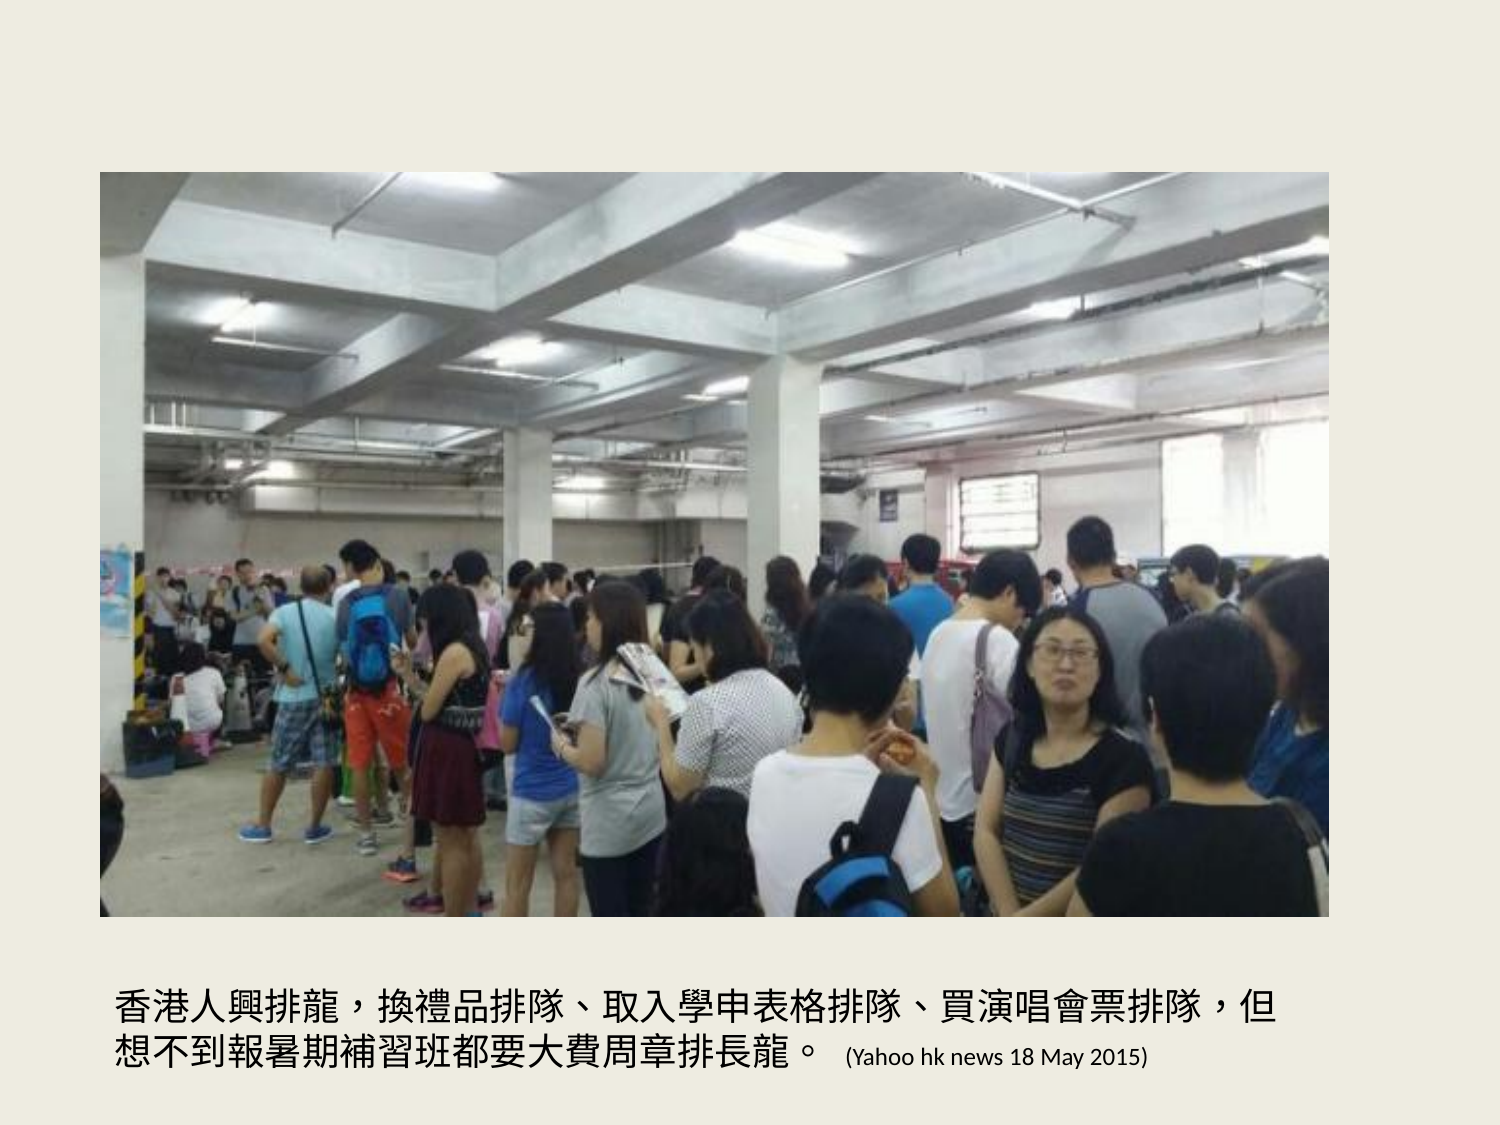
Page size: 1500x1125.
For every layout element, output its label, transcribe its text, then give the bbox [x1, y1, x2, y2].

picture [100, 172, 1329, 918]
text_box 香港人興排龍，換禮品排隊、取入學申表格排隊、買演唱會票排隊，但想不到報暑期補習班都要大費周章排長龍。 (Yahoo hk news 18 May 2015) [100, 975, 1329, 1081]
